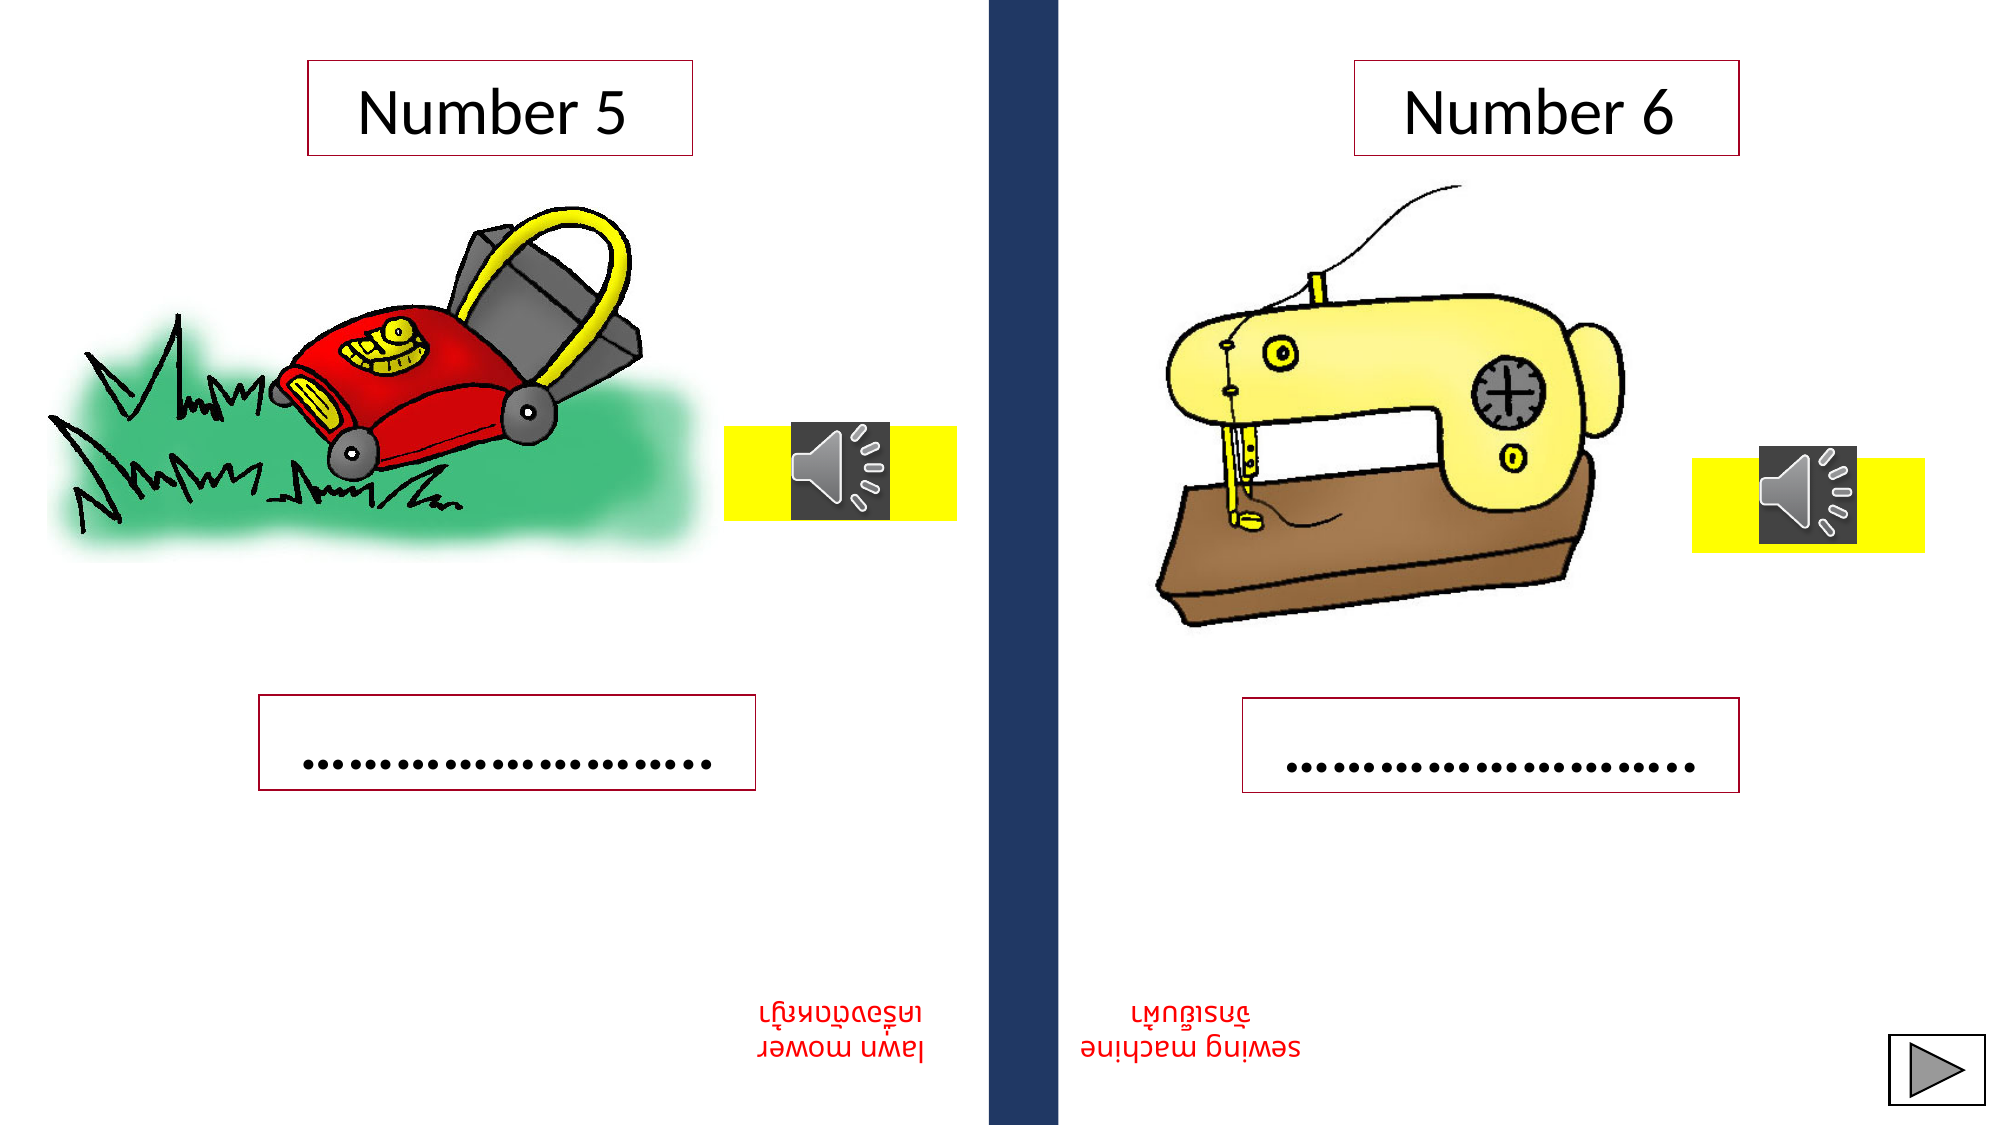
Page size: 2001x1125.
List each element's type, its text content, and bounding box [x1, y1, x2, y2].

text_box sewing machine จักรเย็บผ้า [1062, 993, 1319, 1078]
picture [47, 170, 724, 563]
text_box [1888, 1034, 1986, 1106]
text_box [988, 0, 1059, 1125]
text_box lawn mower เครื่องตัดหญ้า [724, 993, 958, 1078]
text_box Number 5 [308, 60, 693, 156]
picture [1100, 170, 1650, 638]
text_box Number 6 [1354, 60, 1739, 156]
table_header [1692, 458, 1925, 553]
text_box …………………….. [259, 695, 756, 790]
table_header [891, 426, 957, 521]
picture [790, 420, 891, 521]
picture [1758, 445, 1859, 545]
table_header [724, 426, 790, 521]
text_box …………………….. [1242, 697, 1739, 793]
